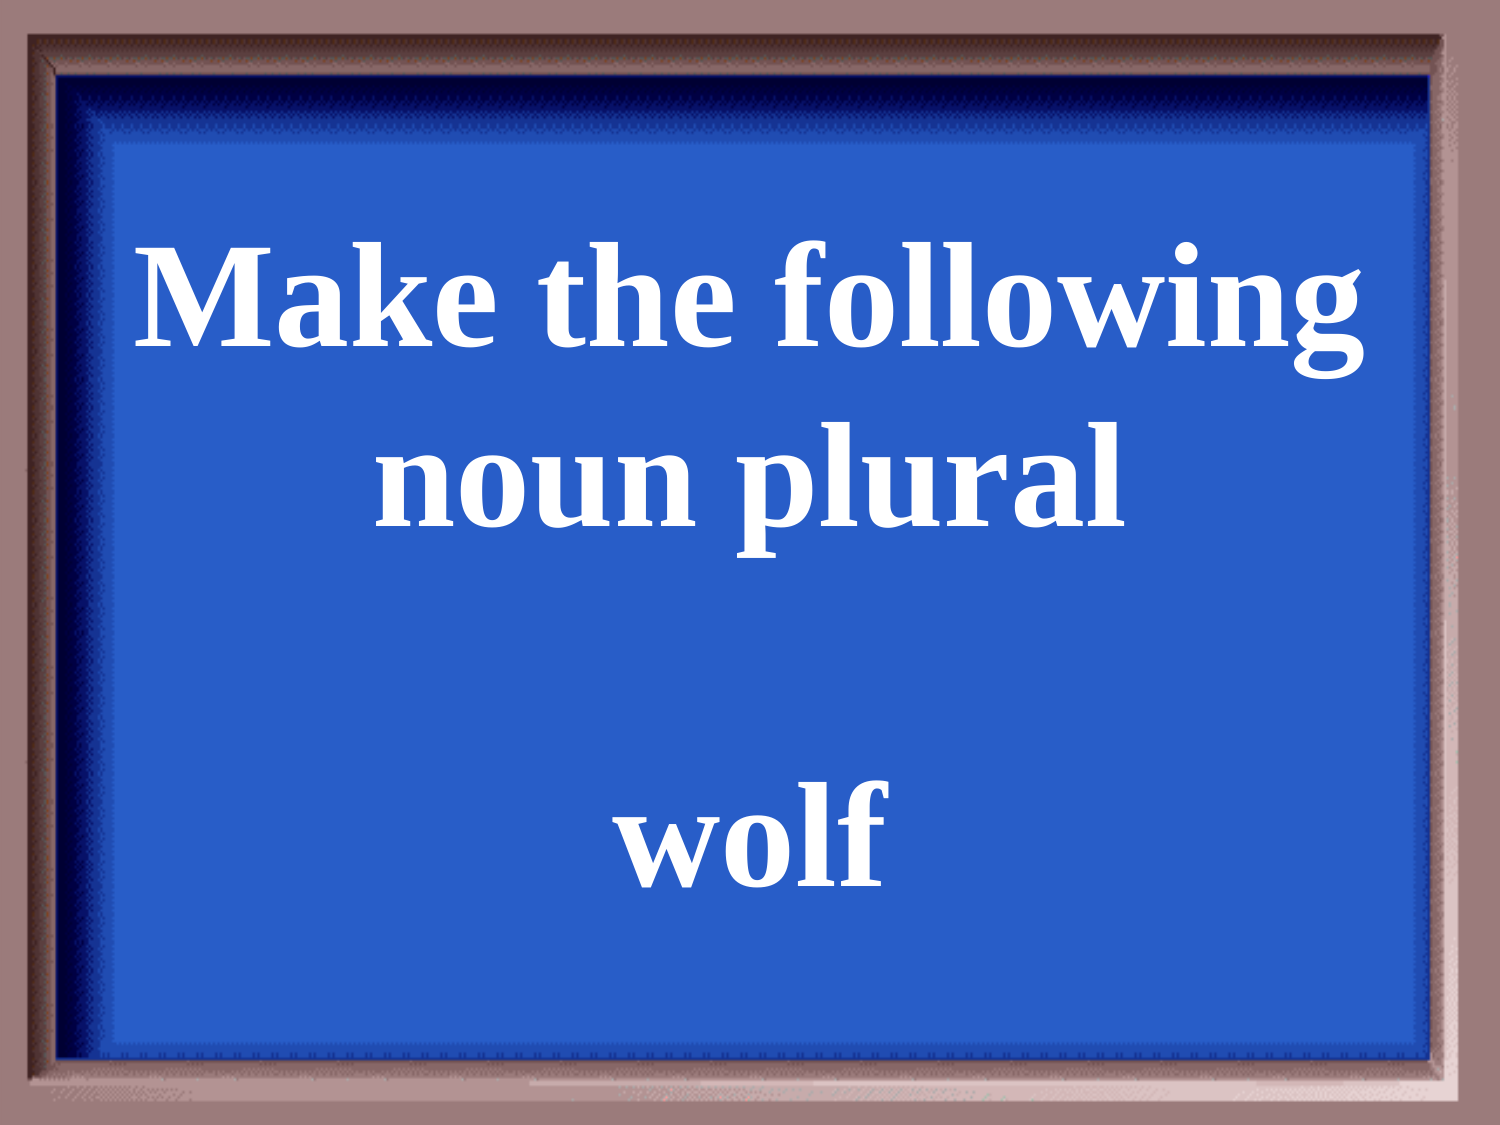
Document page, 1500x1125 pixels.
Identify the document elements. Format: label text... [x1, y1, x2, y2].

picture [0, 0, 1500, 1125]
title Make the following noun plural wolf [112, 462, 1388, 650]
